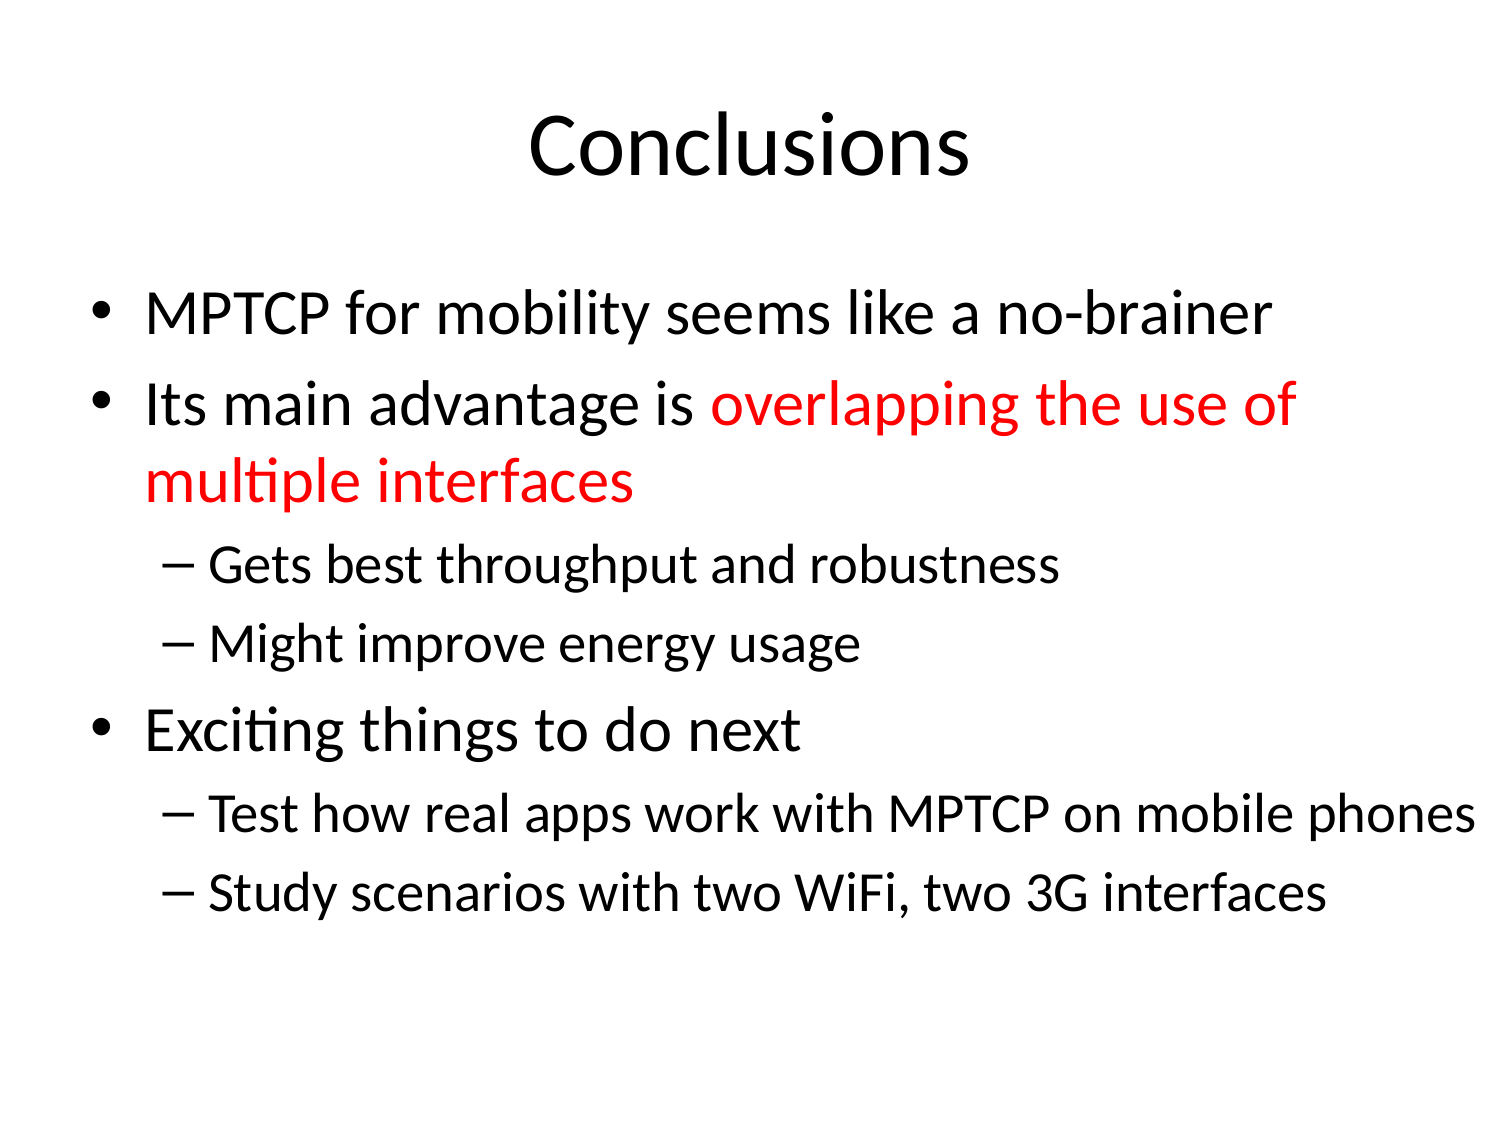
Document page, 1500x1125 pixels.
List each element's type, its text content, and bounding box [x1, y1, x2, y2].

title Conclusions [75, 45, 1425, 233]
list MPTCP for mobility seems like a no-brainer Its main advantage is overlapping the use of multiple interfaces Gets best throughput and robustness Might improve energy usage Exciting things to do next Test how real apps work with MPTCP on mobile phones Study scenarios with two WiFi, two 3G interfaces [75, 262, 1500, 1005]
